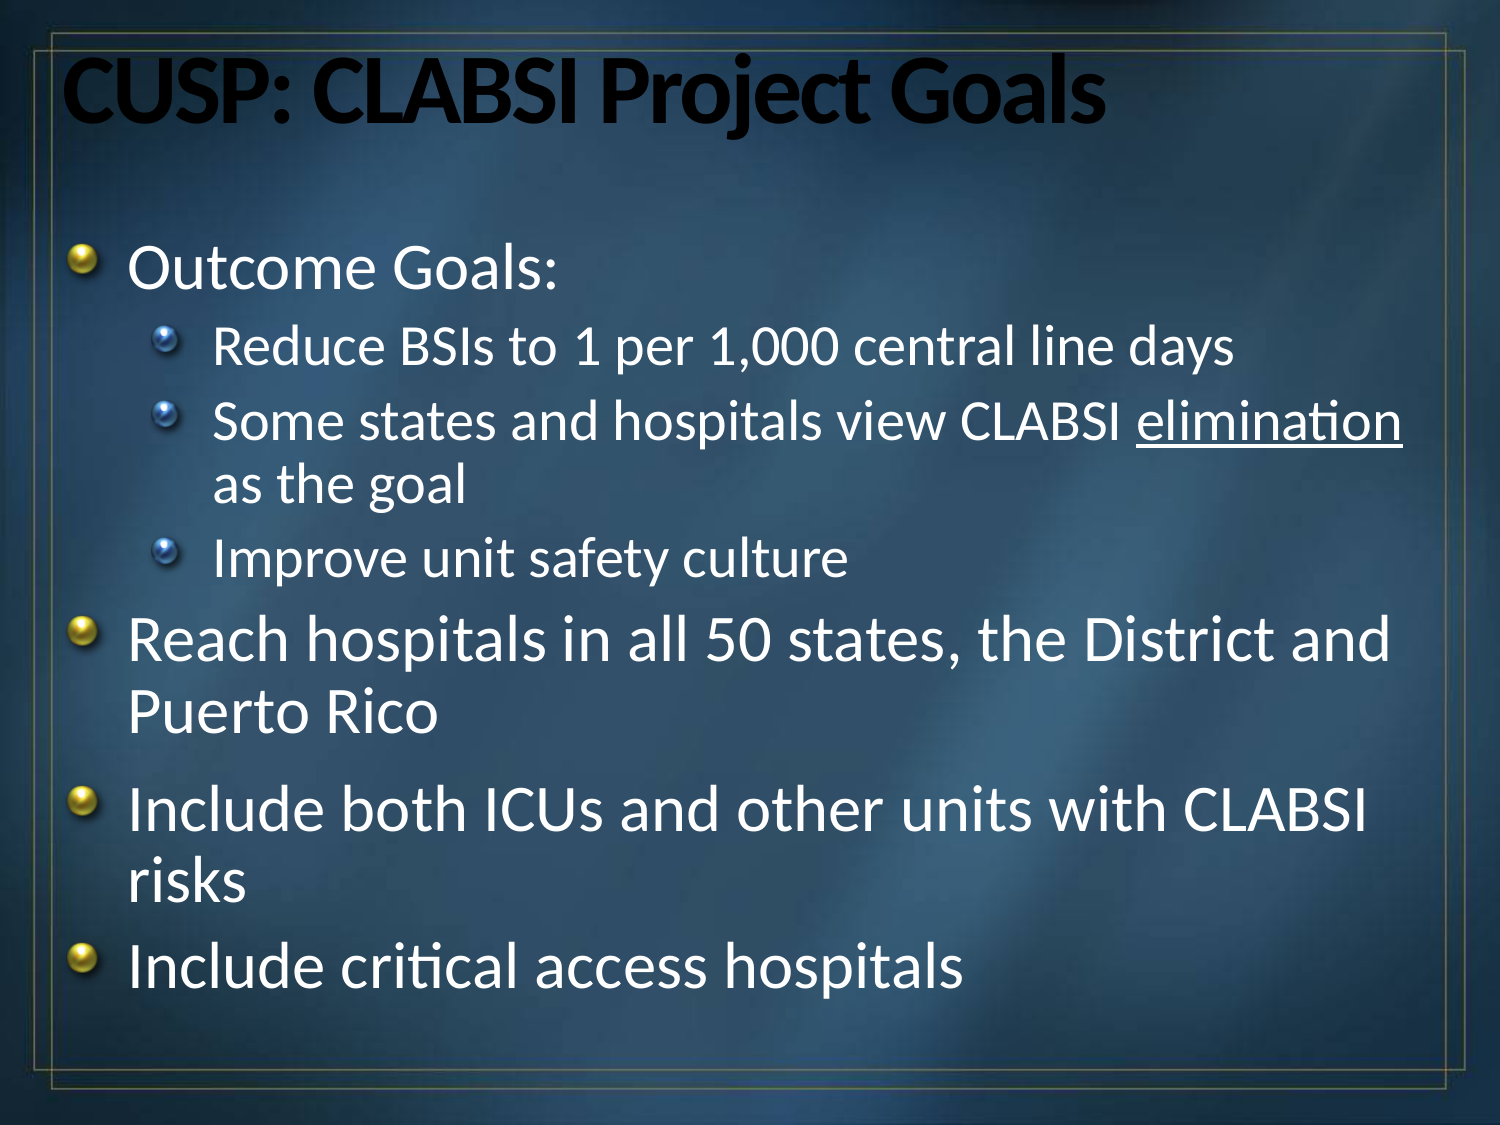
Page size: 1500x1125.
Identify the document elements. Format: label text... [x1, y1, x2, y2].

title CUSP: CLABSI Project Goals [62, 37, 1438, 147]
list Outcome Goals: Reduce BSIs to 1 per 1,000 central line days Some states and hospitals view CLABSI elimination as the goal Improve unit safety culture Reach hospitals in all 50 states, the District and Puerto Rico Include both ICUs and other units with CLABSI risks Include critical access hospitals [62, 231, 1438, 1116]
picture [0, 0, 1500, 1125]
